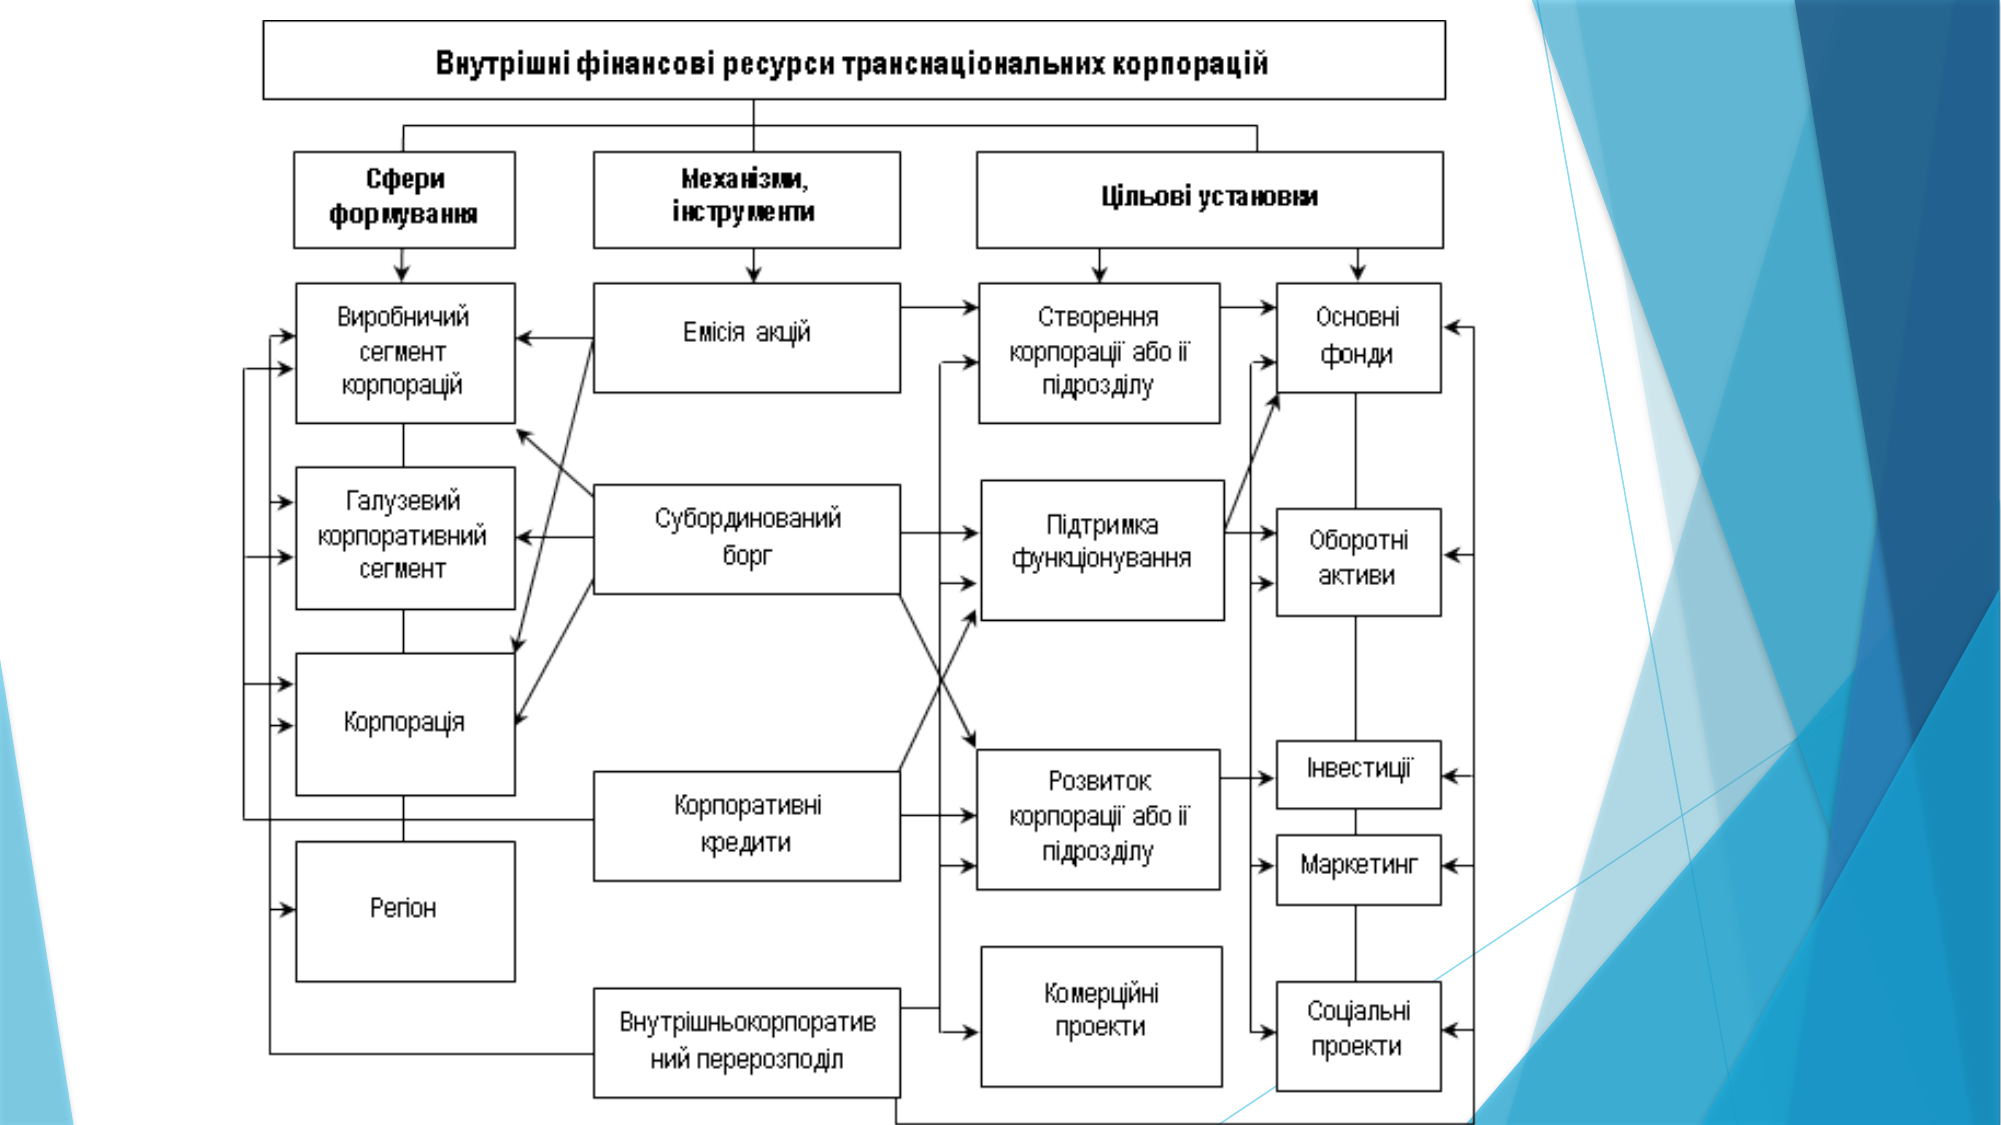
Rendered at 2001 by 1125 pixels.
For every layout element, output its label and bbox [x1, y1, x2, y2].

list [241, 20, 1481, 1125]
